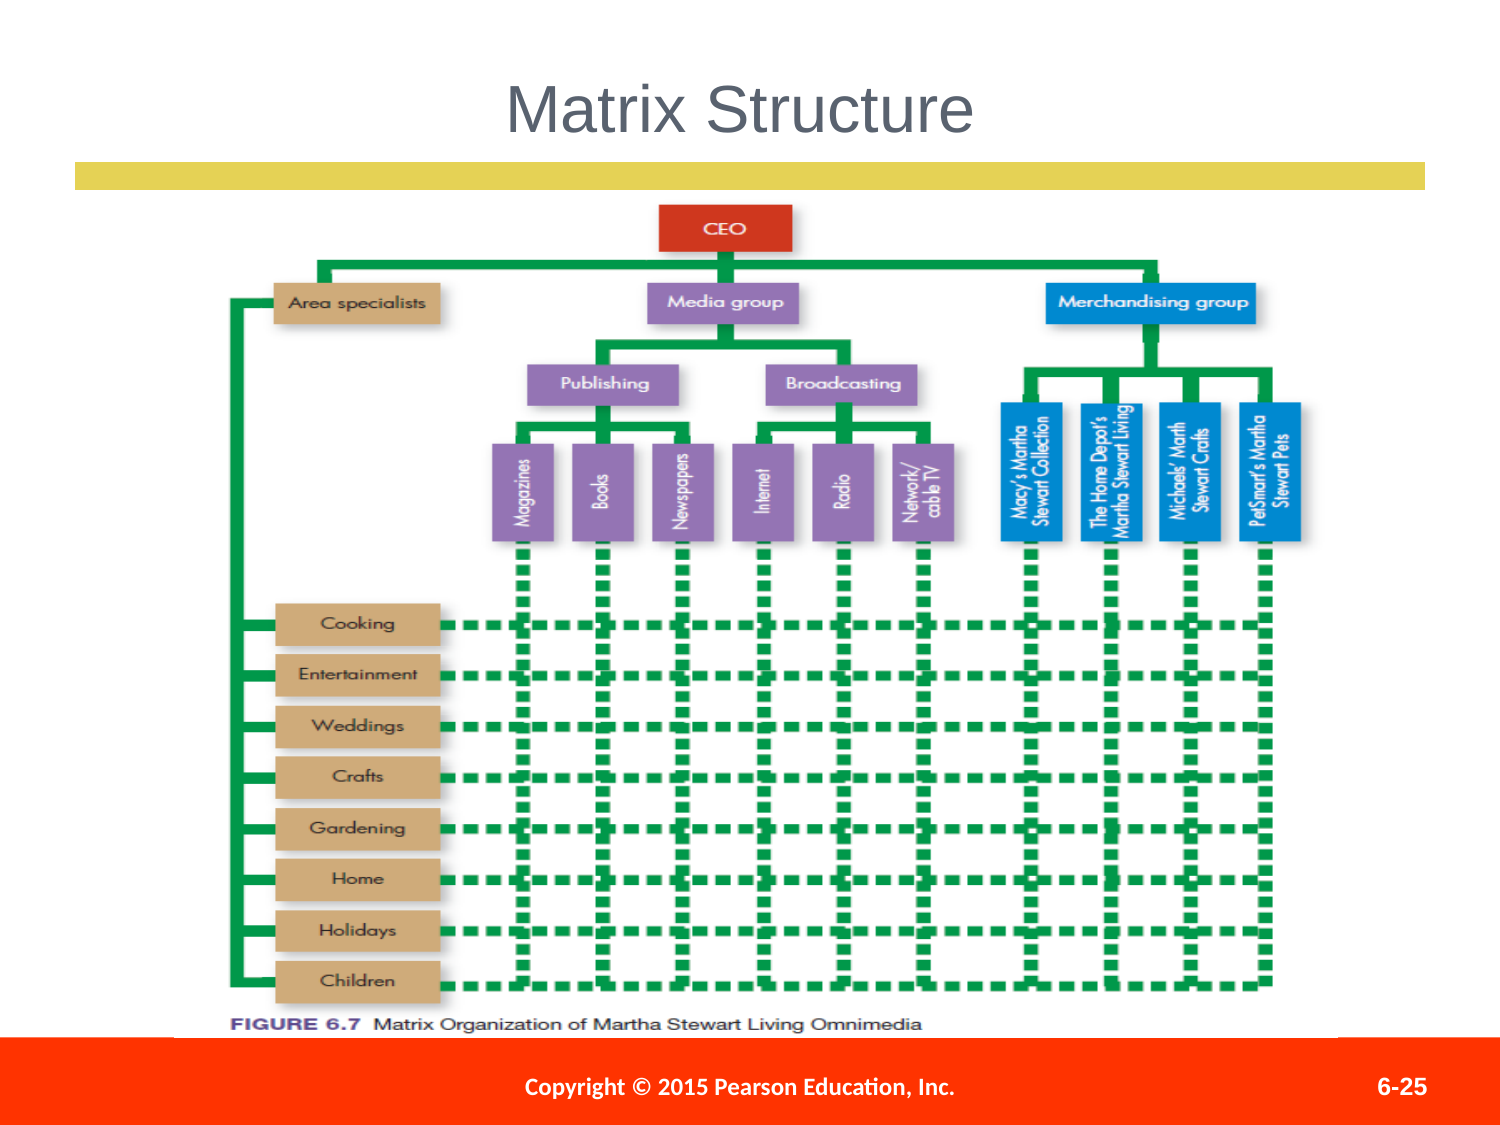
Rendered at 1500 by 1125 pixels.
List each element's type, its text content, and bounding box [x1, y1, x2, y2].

title Matrix Structure [74, 12, 1426, 201]
picture [174, 199, 1338, 1038]
